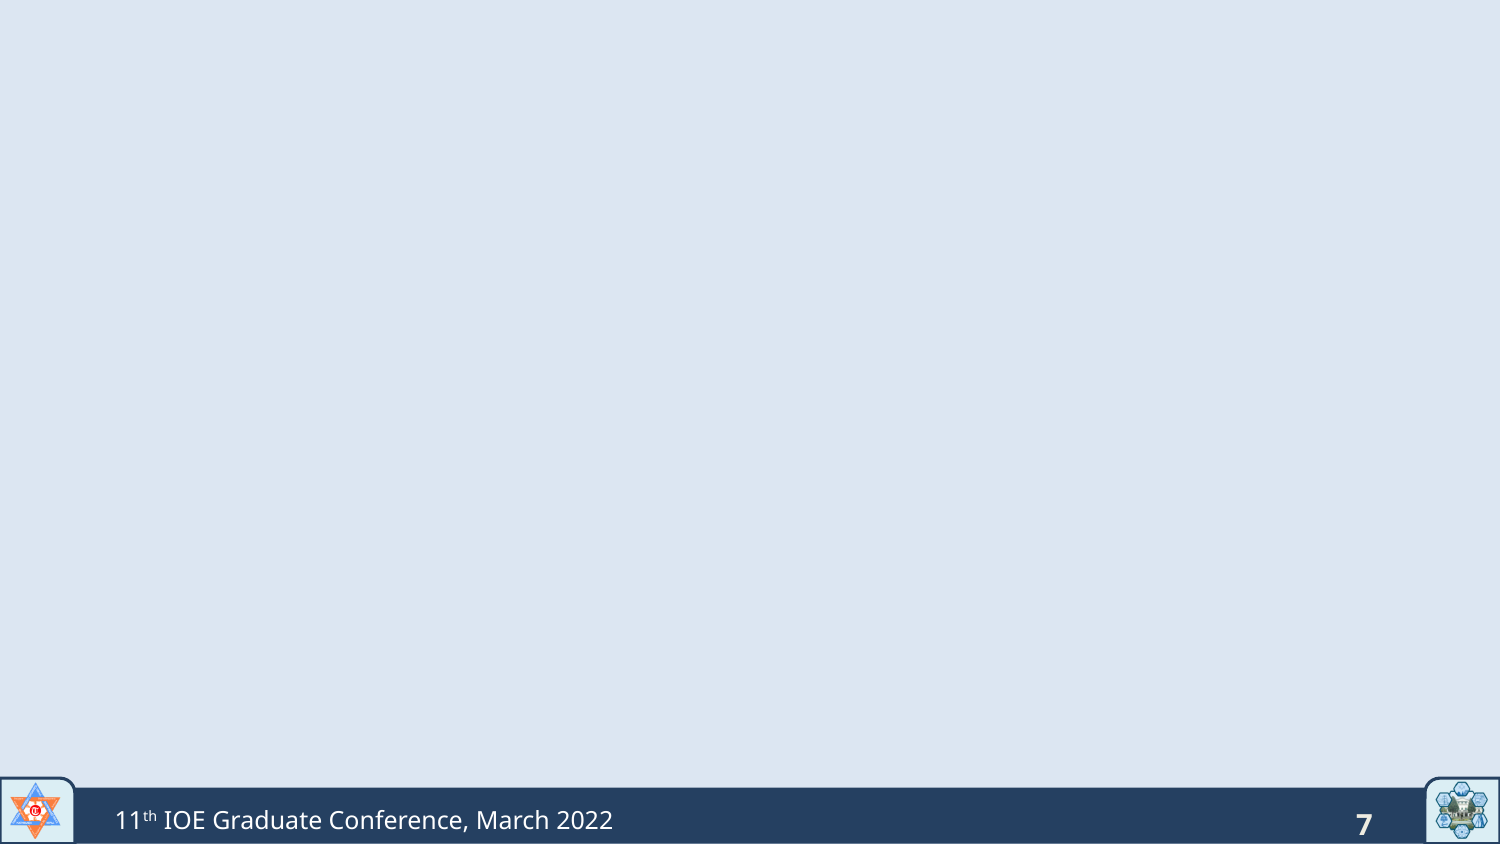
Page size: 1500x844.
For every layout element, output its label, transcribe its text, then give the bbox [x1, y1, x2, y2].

slide_number 6 [1237, 798, 1388, 835]
picture [1435, 781, 1488, 839]
picture [9, 782, 61, 839]
